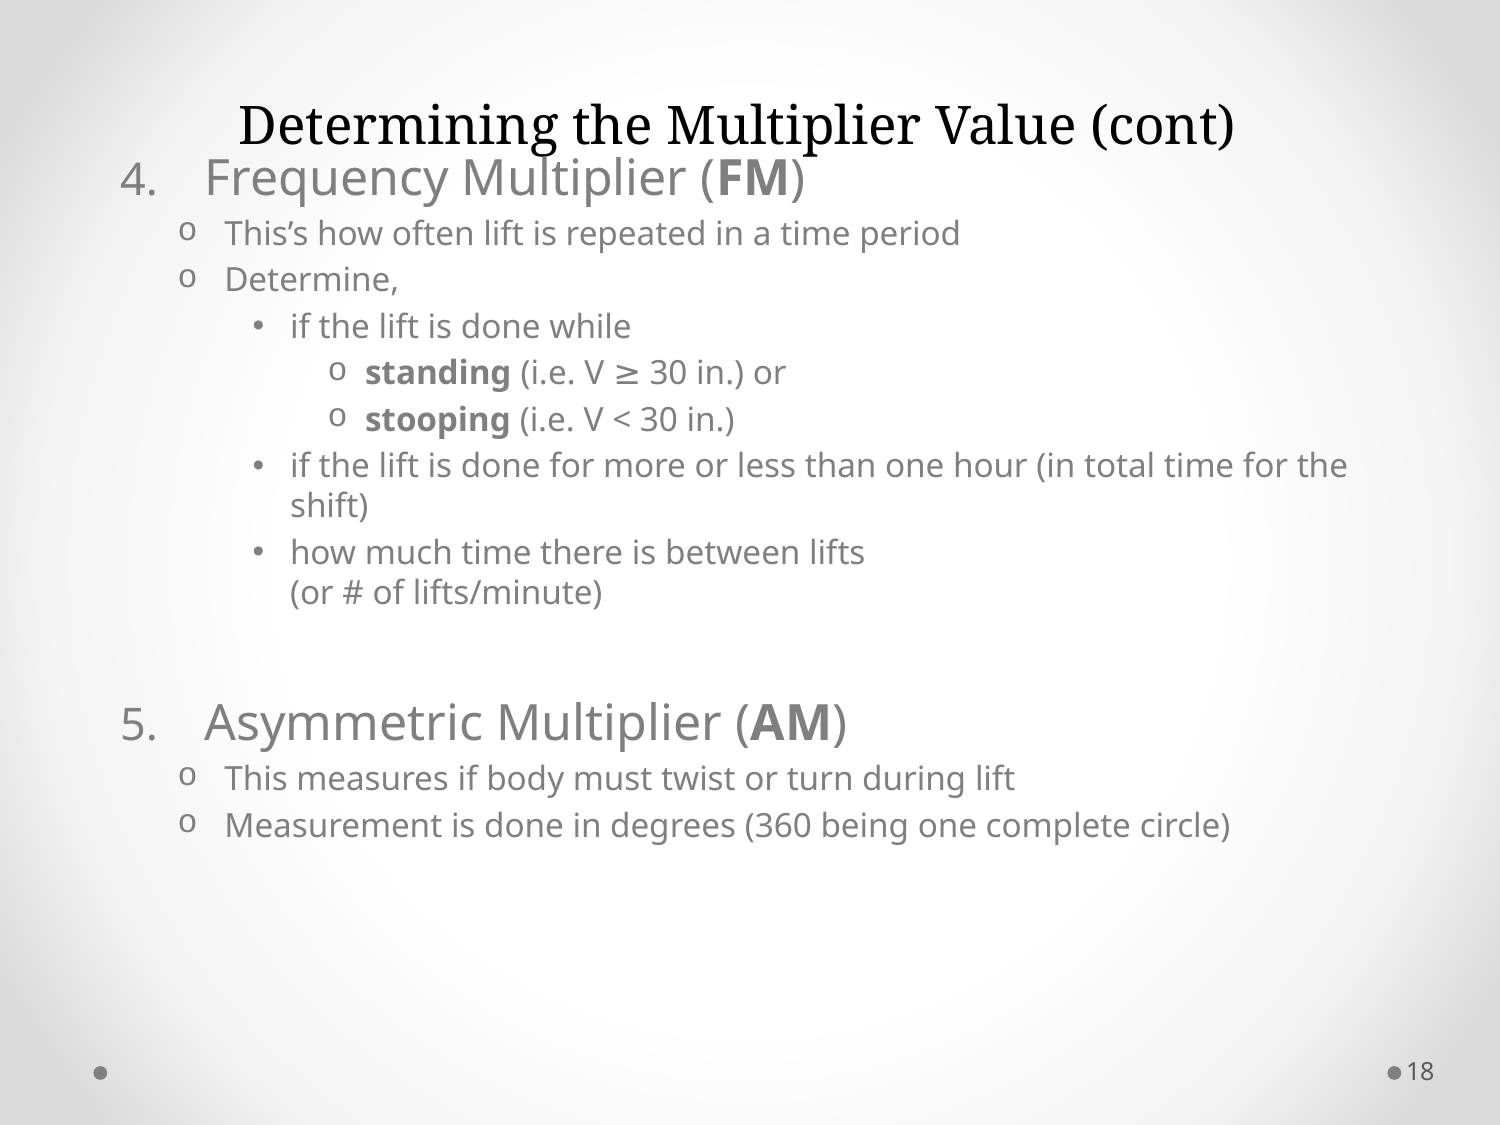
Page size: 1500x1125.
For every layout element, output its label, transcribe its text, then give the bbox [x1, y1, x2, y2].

picture [0, 0, 1500, 1125]
title Determining the Multiplier Value (cont) [62, 62, 1413, 163]
slide_number 18 [1401, 1042, 1494, 1103]
list Frequency Multiplier (FM) This’s how often lift is repeated in a time period Determine, if the lift is done while standing (i.e. V ≥ 30 in.) or stooping (i.e. V < 30 in.) if the lift is done for more or less than one hour (in total time for the shift) how much time there is between lifts (or # of lifts/minute) Asymmetric Multiplier (AM) This measures if body must twist or turn during lift Measurement is done in degrees (360 being one complete circle) [87, 137, 1438, 1113]
